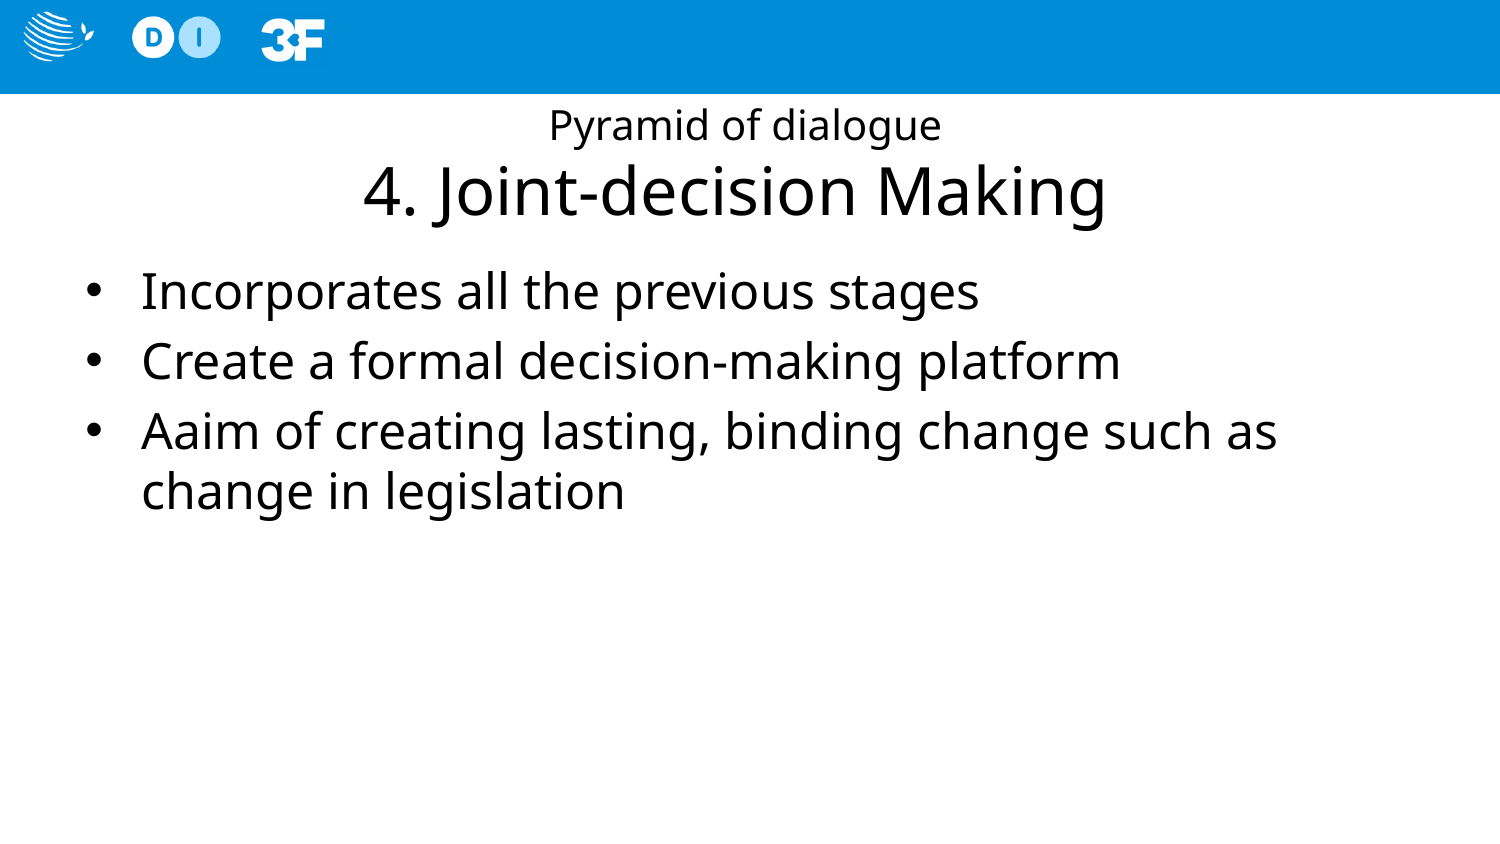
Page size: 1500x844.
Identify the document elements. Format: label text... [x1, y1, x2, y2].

picture [23, 0, 94, 71]
title Pyramid of dialogue 4. Joint-decision Making [70, 93, 1421, 235]
picture [263, 19, 324, 61]
picture [128, 11, 223, 63]
list Incorporates all the previous stages Create a formal decision-making platform Aaim of creating lasting, binding change such as change in legislation [70, 251, 1421, 809]
